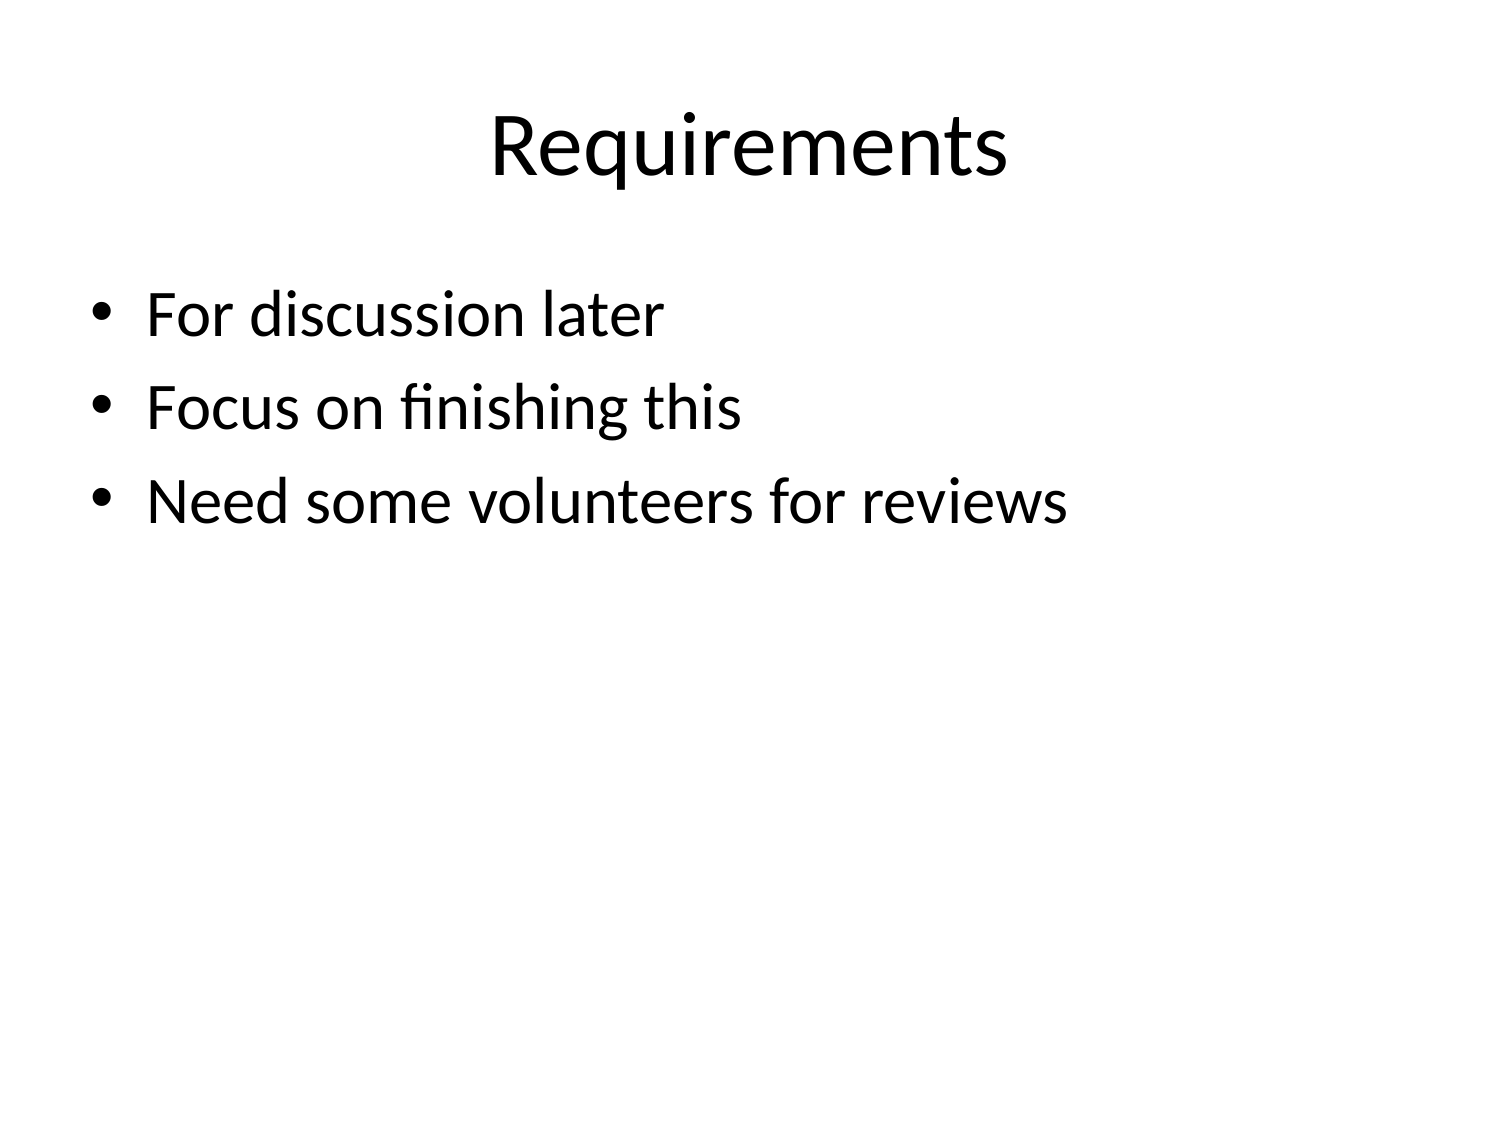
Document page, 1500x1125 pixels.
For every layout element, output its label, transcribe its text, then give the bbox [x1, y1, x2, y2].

list For discussion later Focus on finishing this Need some volunteers for reviews [75, 262, 1425, 1005]
title Requirements [75, 45, 1425, 233]
